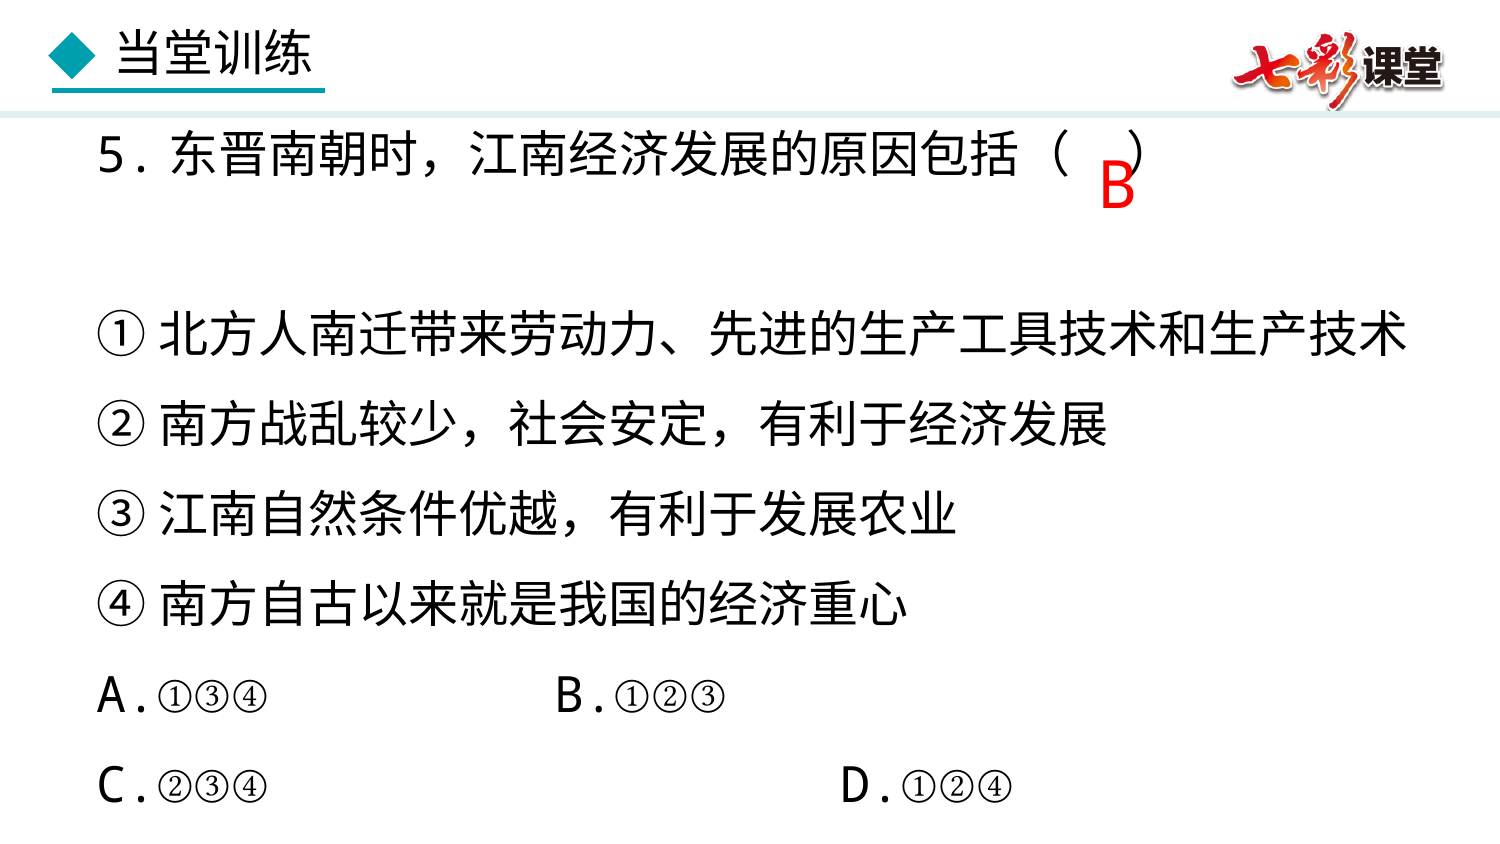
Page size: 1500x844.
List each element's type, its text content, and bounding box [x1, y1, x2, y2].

text_box B [1085, 136, 1189, 228]
picture [1228, 26, 1449, 111]
text_box 5.东晋南朝时，江南经济发展的原因包括（ ） ①北方人南迁带来劳动力、先进的生产工具技术和生产技术 ②南方战乱较少，社会安定，有利于经济发展 ③江南自然条件优越，有利于发展农业 ④南方自古以来就是我国的经济重心 A.①③④ B.①②③ C.②③④ D.①②④ [84, 86, 1426, 818]
